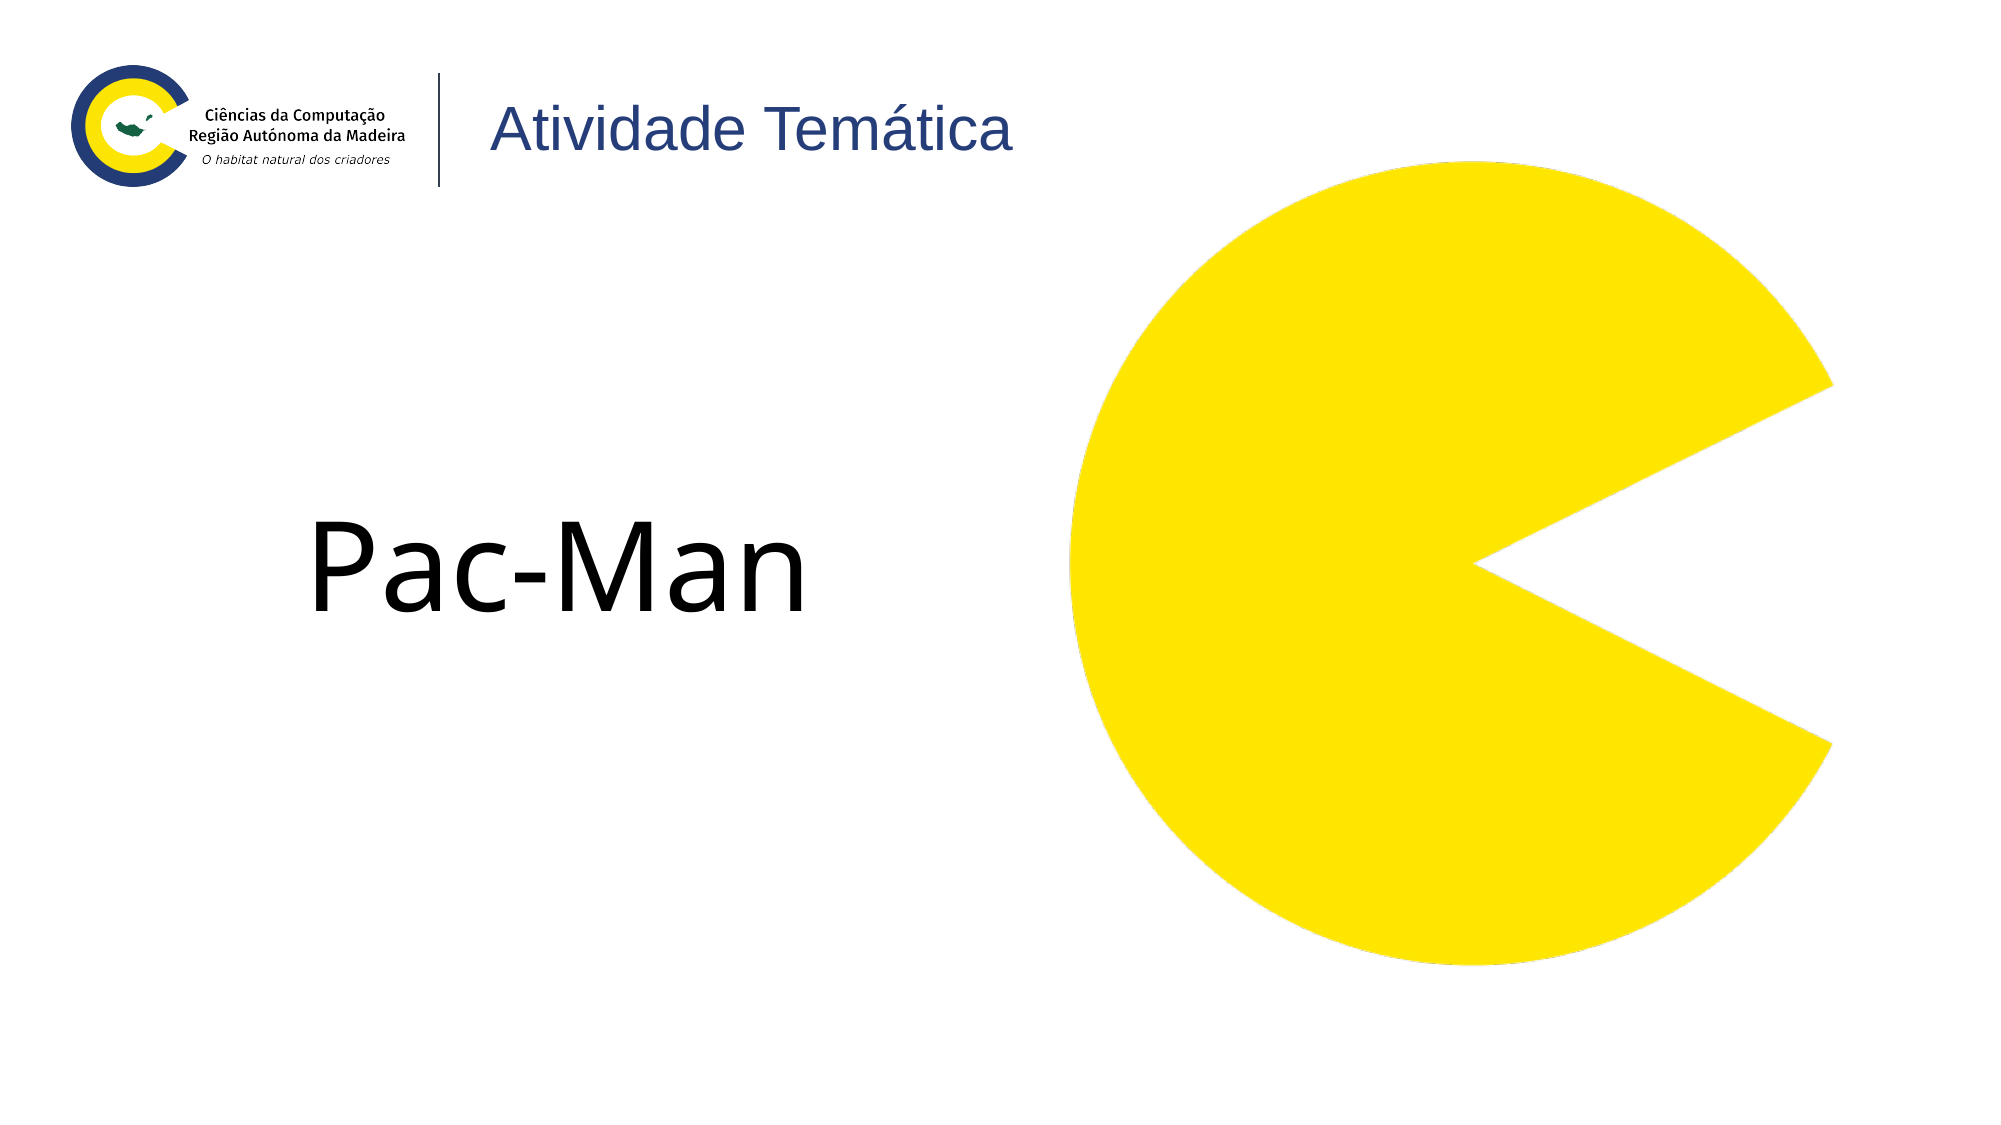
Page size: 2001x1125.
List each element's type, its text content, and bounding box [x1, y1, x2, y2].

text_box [71, 65, 440, 188]
text_box Atividade Temática [475, 80, 1030, 171]
picture [1065, 154, 1842, 971]
text_box Pac-Man [0, 479, 1065, 645]
